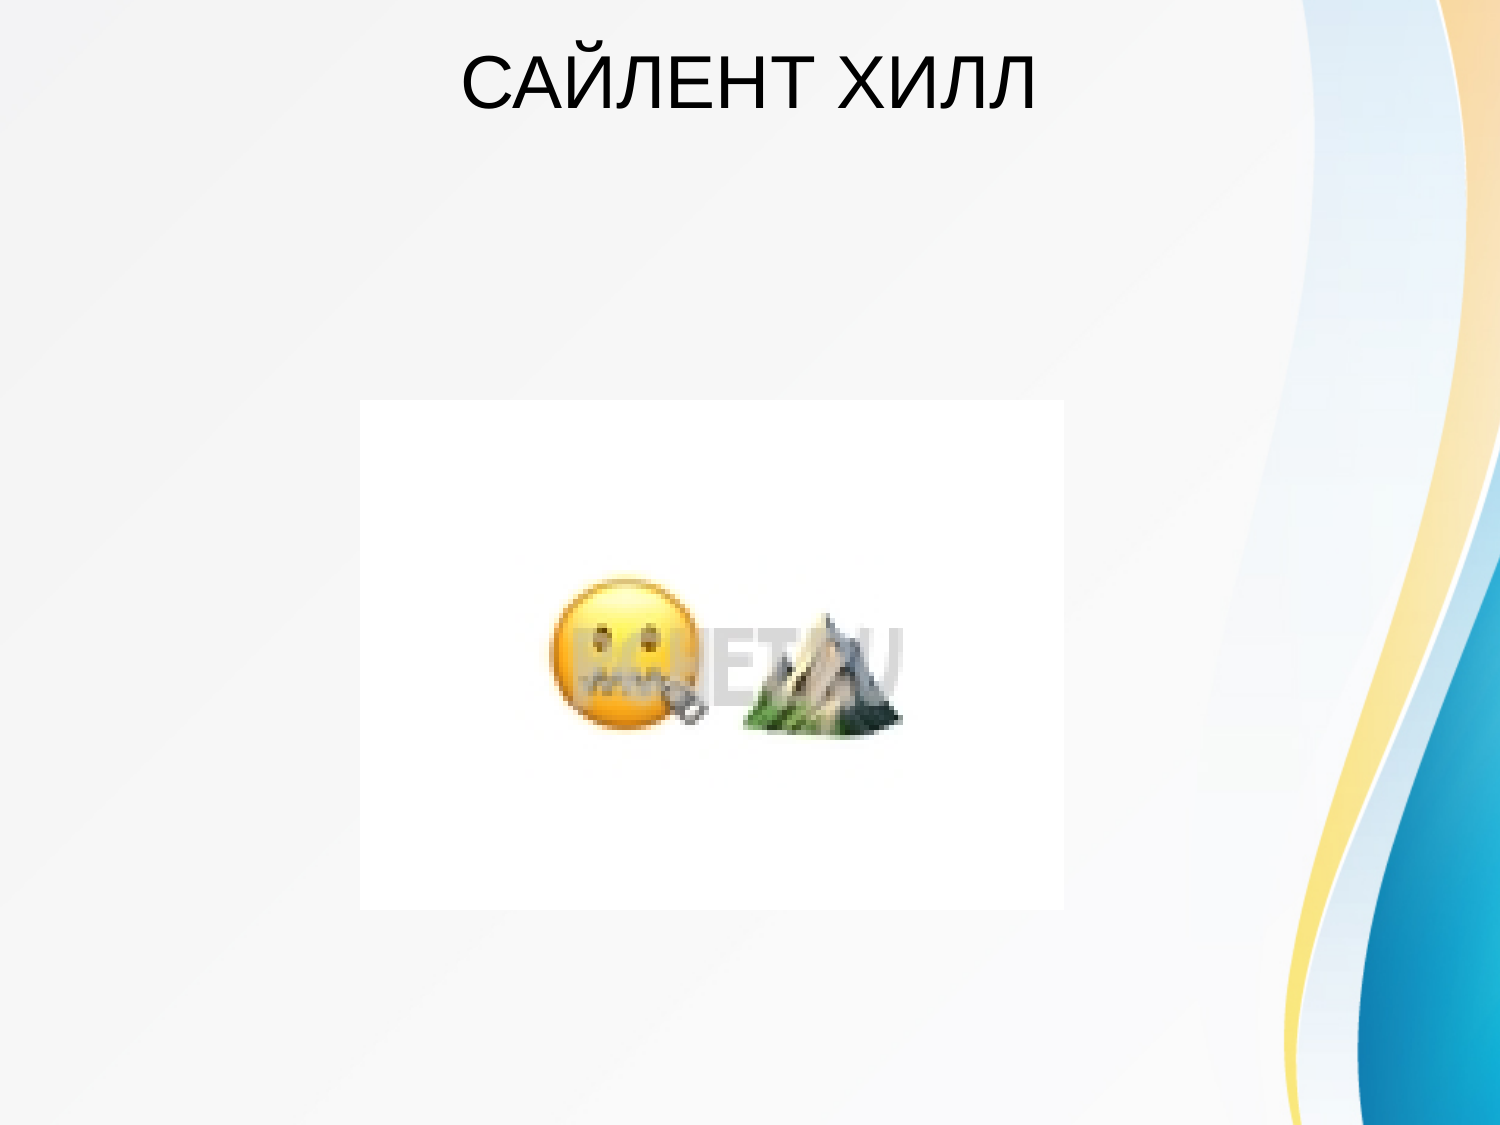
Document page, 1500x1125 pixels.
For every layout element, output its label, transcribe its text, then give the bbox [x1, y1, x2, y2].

title САЙЛЕНТ ХИЛЛ [74, 30, 1426, 127]
picture [0, 0, 1500, 1125]
